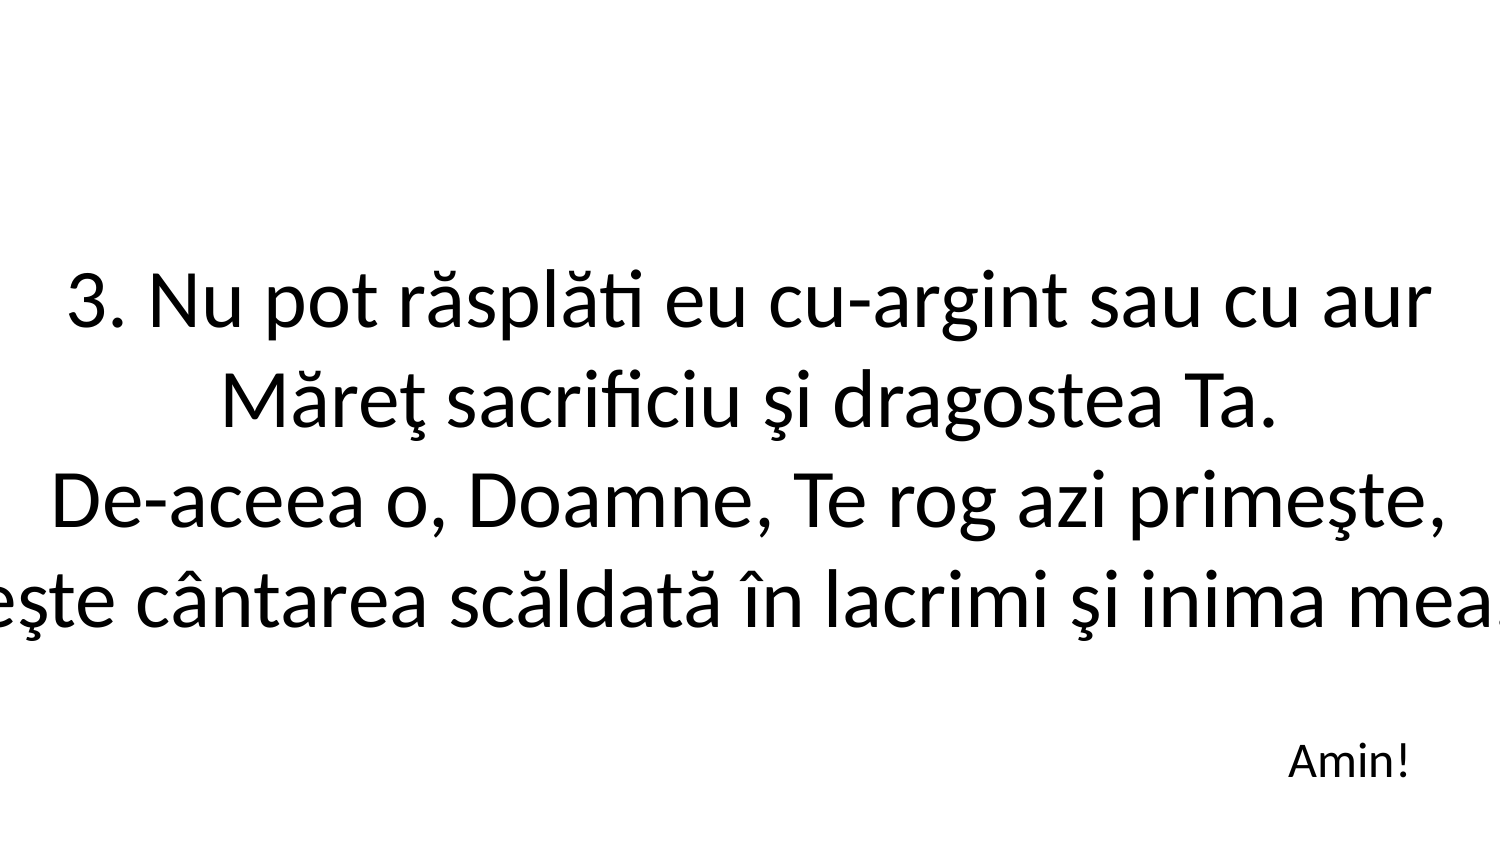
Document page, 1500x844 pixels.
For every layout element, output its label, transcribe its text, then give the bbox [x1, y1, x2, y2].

text_box Amin! [1273, 674, 1427, 795]
text_box 3. Nu pot răsplăti eu cu-argint sau cu aur Măreţ sacrificiu şi dragostea Ta. De-aceea o, Doamne, Te rog azi primeşte, Primeşte cântarea scăldată în lacrimi şi inima mea. (bis) [0, 192, 1500, 652]
